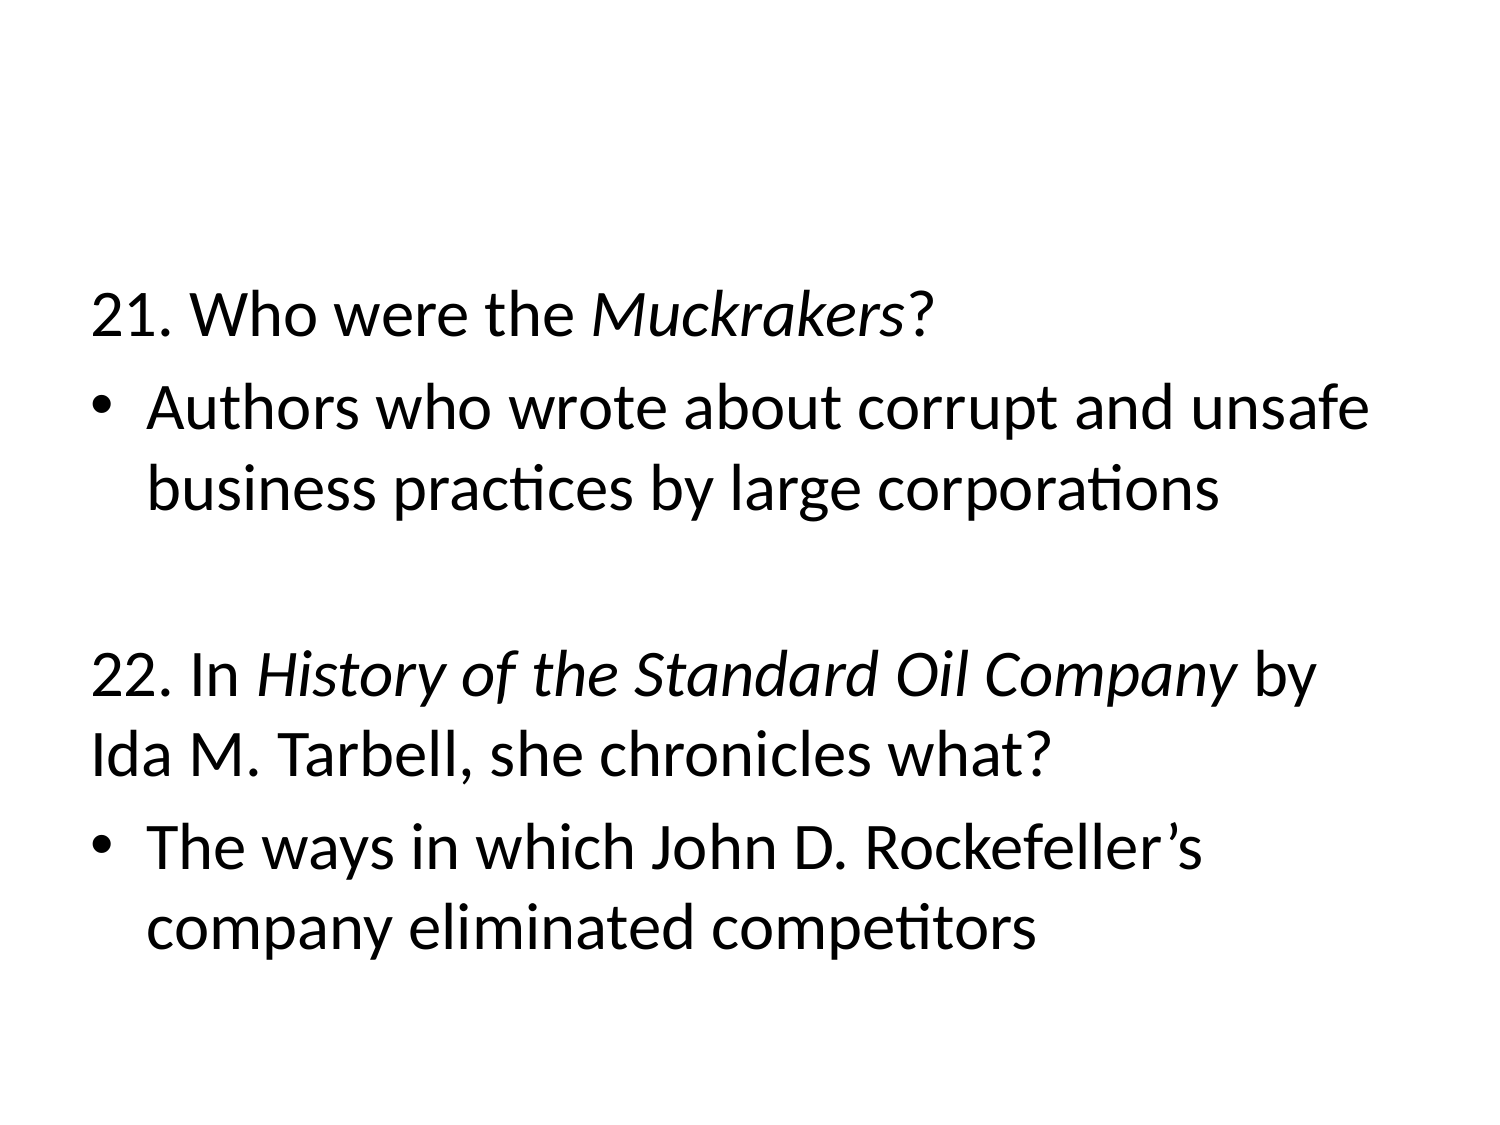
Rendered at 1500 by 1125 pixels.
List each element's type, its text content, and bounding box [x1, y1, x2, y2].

list 21. Who were the Muckrakers? Authors who wrote about corrupt and unsafe business practices by large corporations 22. In History of the Standard Oil Company by Ida M. Tarbell, she chronicles what? The ways in which John D. Rockefeller’s company eliminated competitors [75, 262, 1425, 1005]
